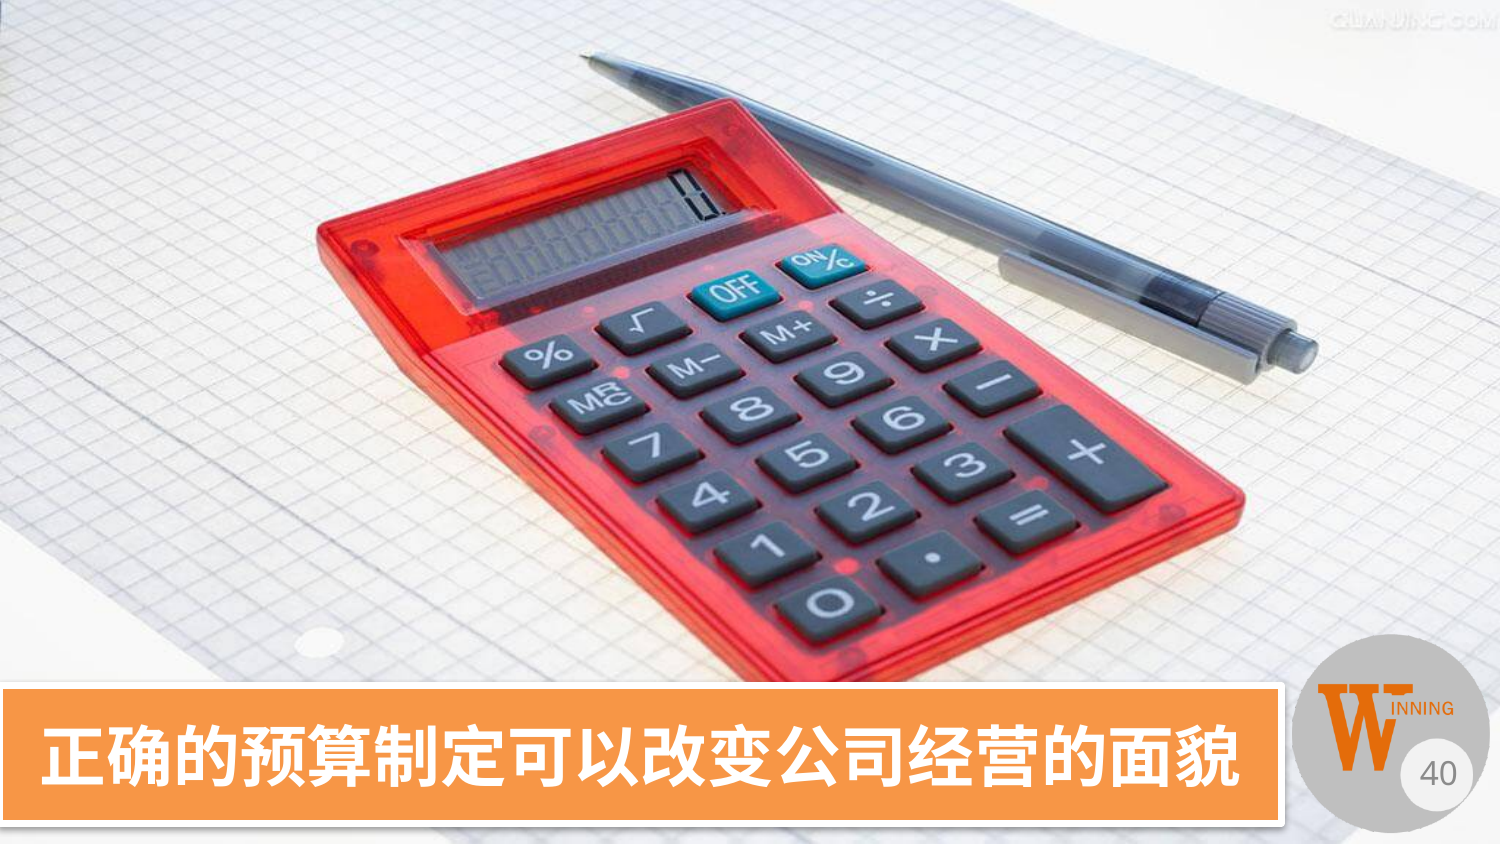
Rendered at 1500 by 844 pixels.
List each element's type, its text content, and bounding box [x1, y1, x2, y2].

text_box 正确的预算制定可以改变公司经营的面貌 [0, 682, 1285, 827]
slide_number 40 [1395, 752, 1483, 798]
picture [0, 0, 1500, 844]
